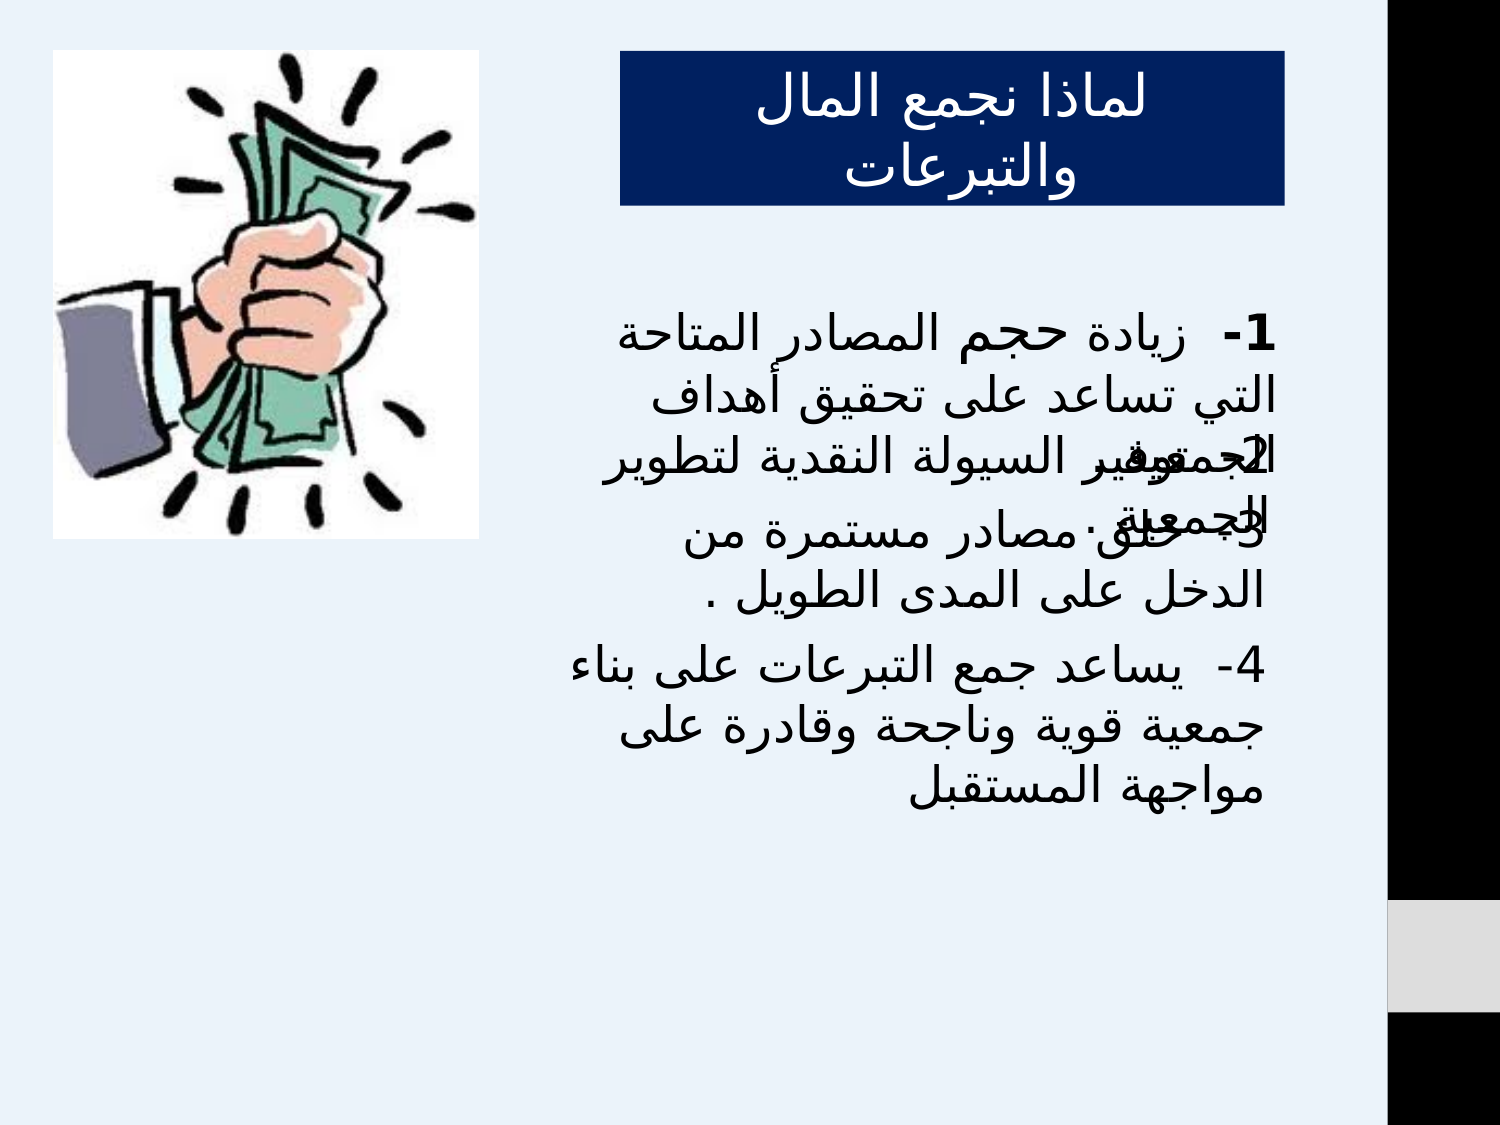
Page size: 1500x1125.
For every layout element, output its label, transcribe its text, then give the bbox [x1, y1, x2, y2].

text_box 1- زيادة حجم المصادر المتاحة التي تساعد على تحقيق أهداف الجمعية . [543, 284, 1294, 490]
text_box 4- يساعد جمع التبرعات على بناء جمعية قوية وناجحة وقادرة على مواجهة المستقبل [531, 625, 1282, 821]
text_box 2- توفير السيولة النقدية لتطوير الجمعية . [478, 415, 1287, 551]
text_box 3- خلق مصادر مستمرة من الدخل على المدى الطويل . [531, 490, 1282, 625]
picture [52, 50, 479, 540]
text_box لماذا نجمع المال والتبرعات [620, 50, 1285, 206]
